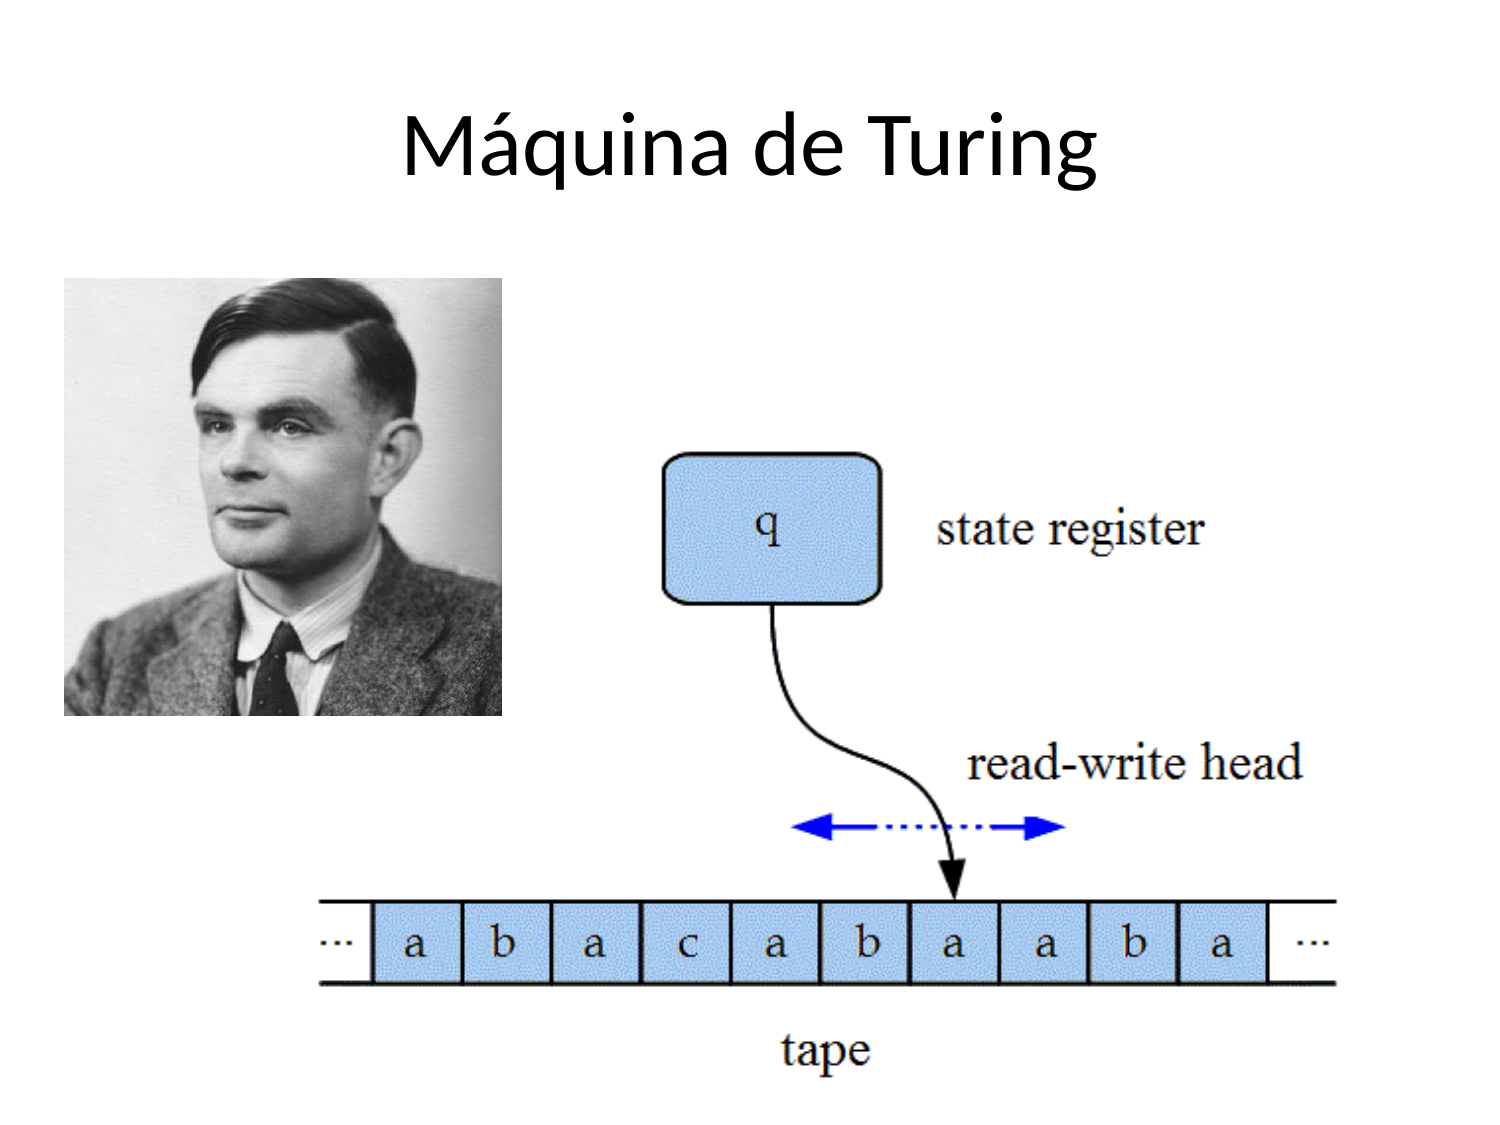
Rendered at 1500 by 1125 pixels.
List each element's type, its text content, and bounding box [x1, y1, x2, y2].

picture [64, 278, 1420, 1125]
title Máquina de Turing [75, 45, 1425, 233]
